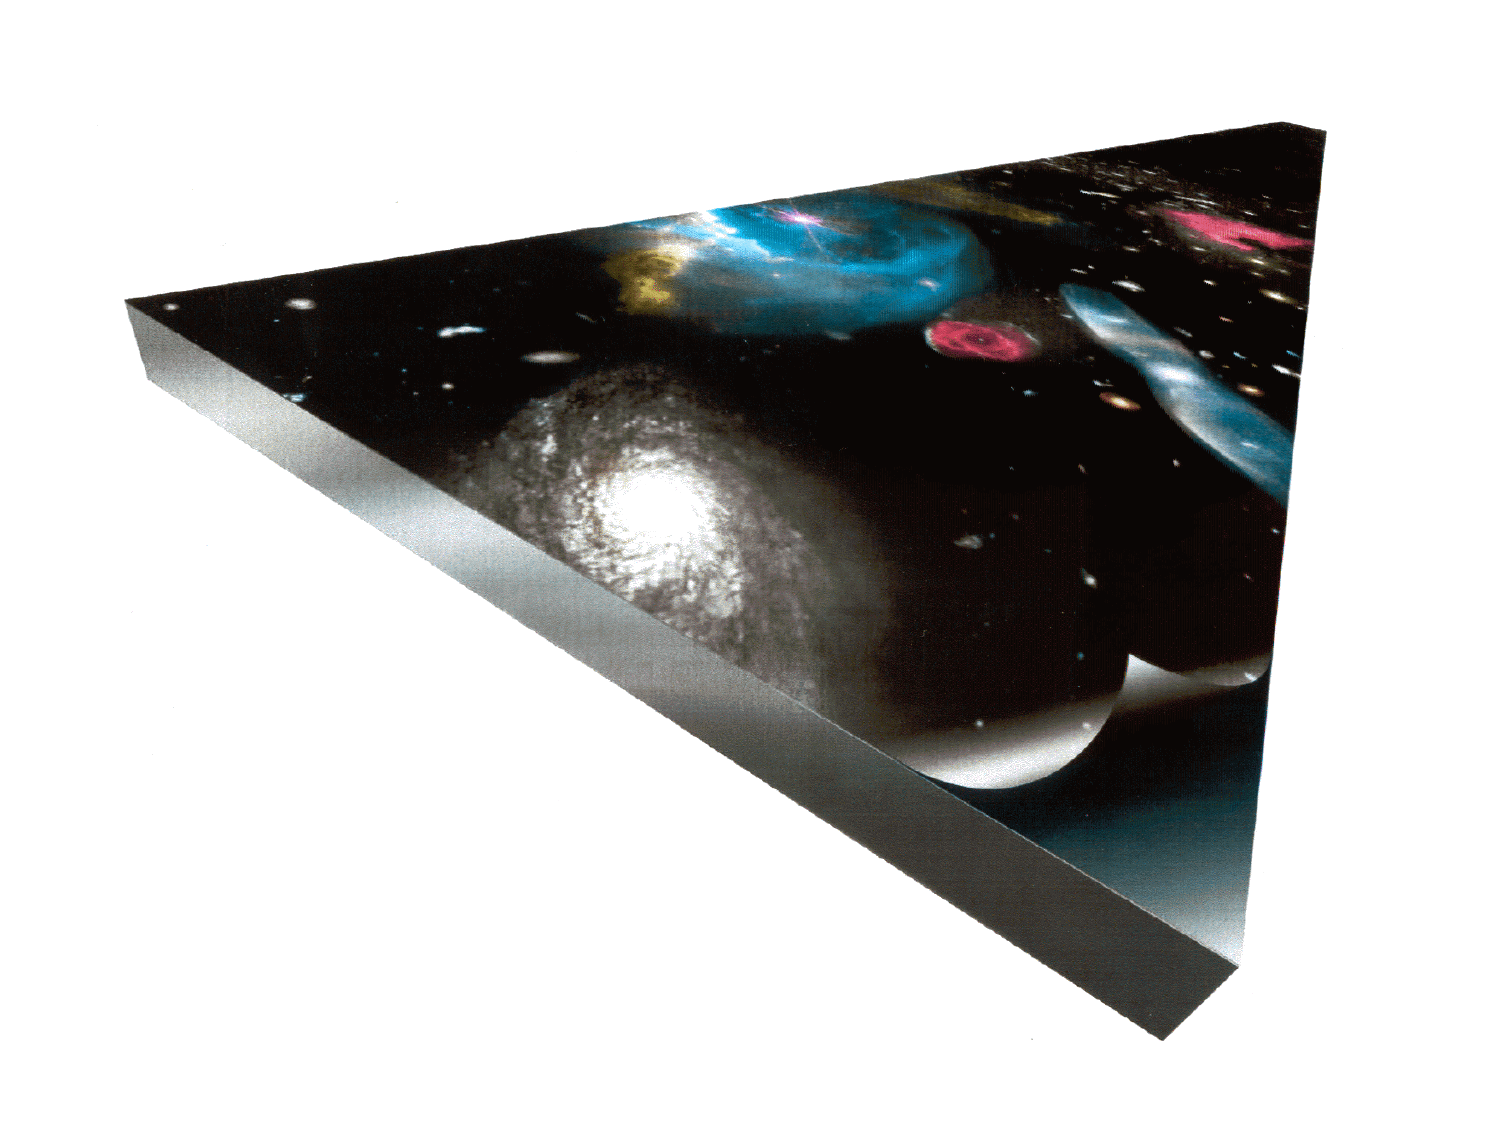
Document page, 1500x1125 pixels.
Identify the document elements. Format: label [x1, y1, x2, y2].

picture [87, 99, 1363, 1046]
